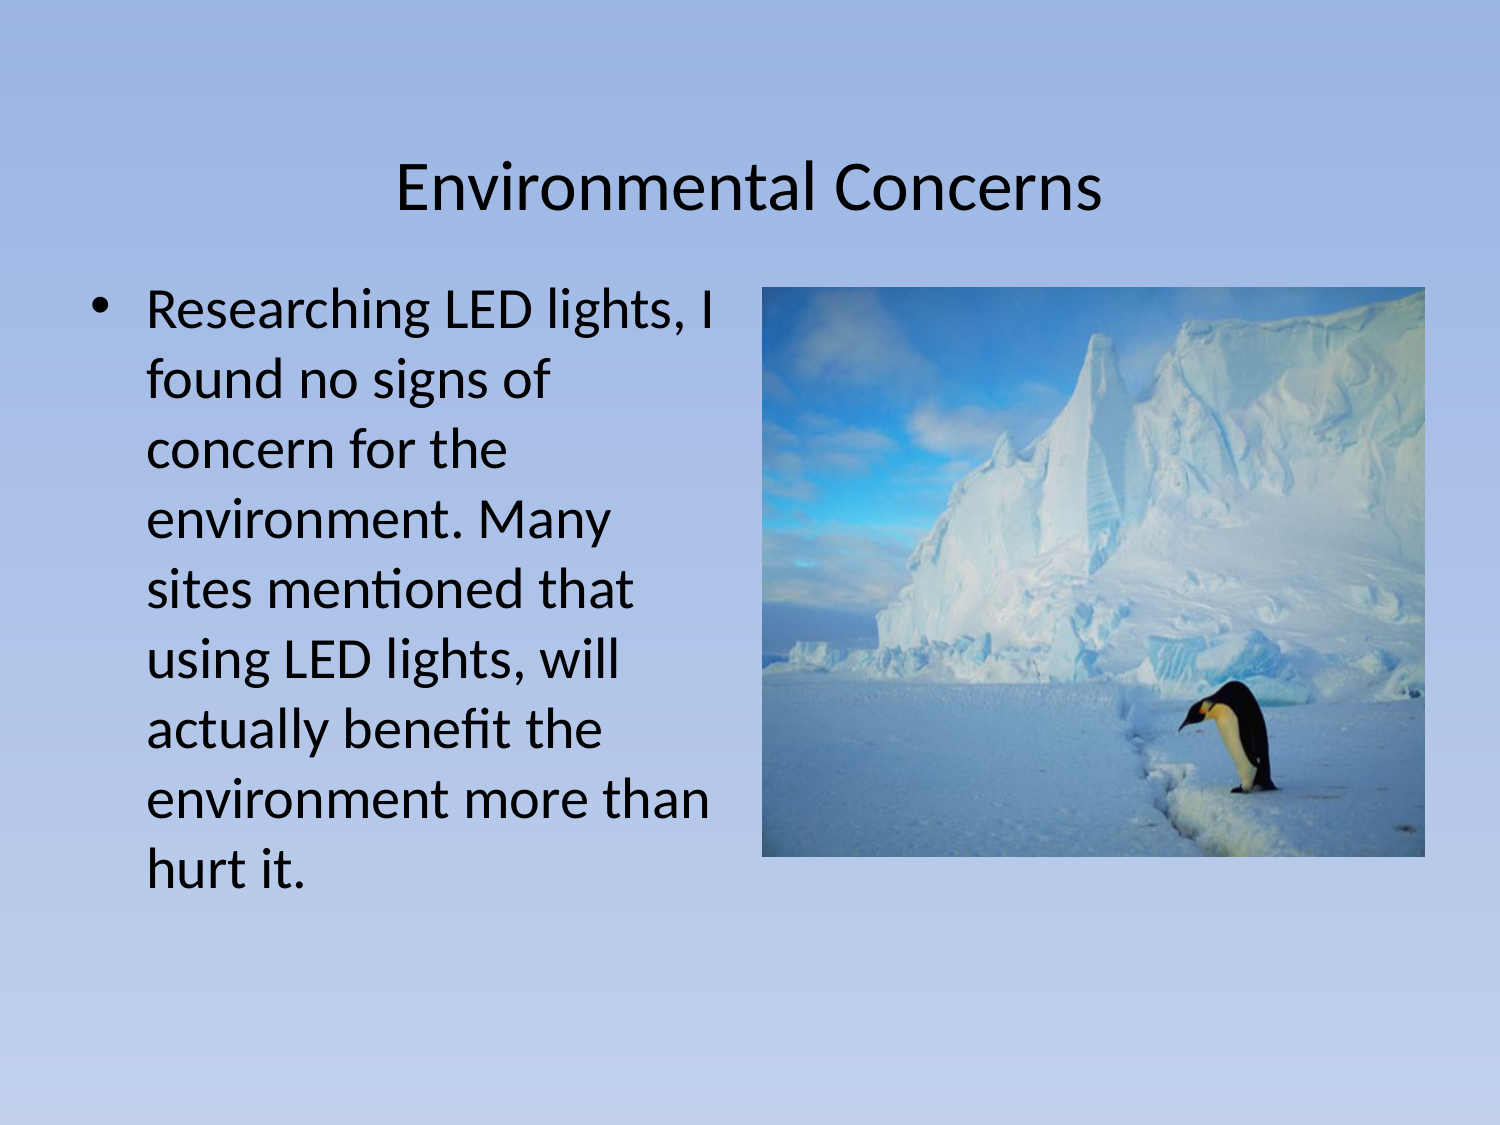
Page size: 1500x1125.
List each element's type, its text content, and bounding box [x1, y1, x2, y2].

title Environmental Concerns [75, 45, 1425, 233]
list Researching LED lights, I found no signs of concern for the environment. Many sites mentioned that using LED lights, will actually benefit the environment more than hurt it. [75, 262, 738, 1005]
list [762, 287, 1426, 857]
